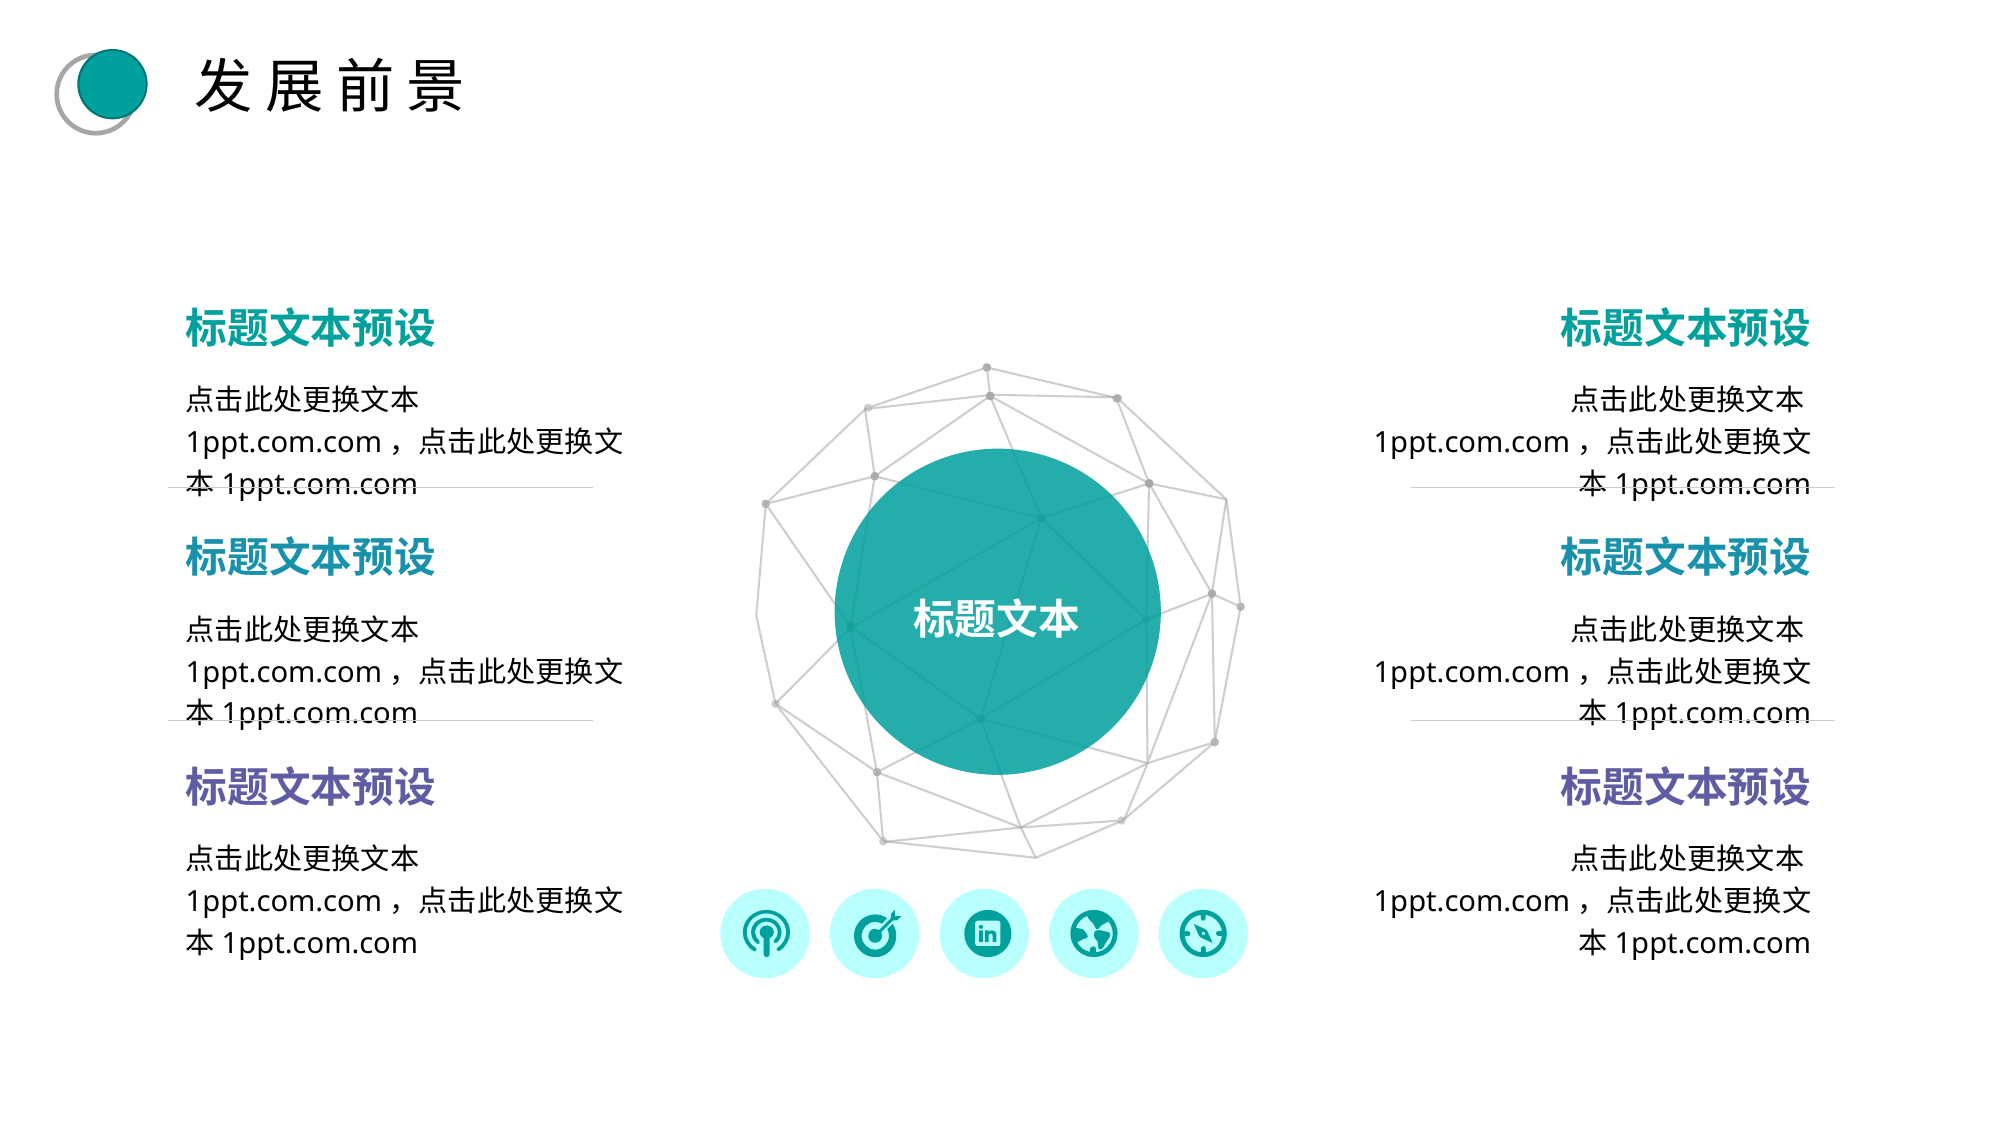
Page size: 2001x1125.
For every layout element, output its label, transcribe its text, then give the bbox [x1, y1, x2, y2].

text_box 发展前景 [179, 41, 604, 126]
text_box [56, 49, 147, 134]
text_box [167, 301, 1836, 979]
